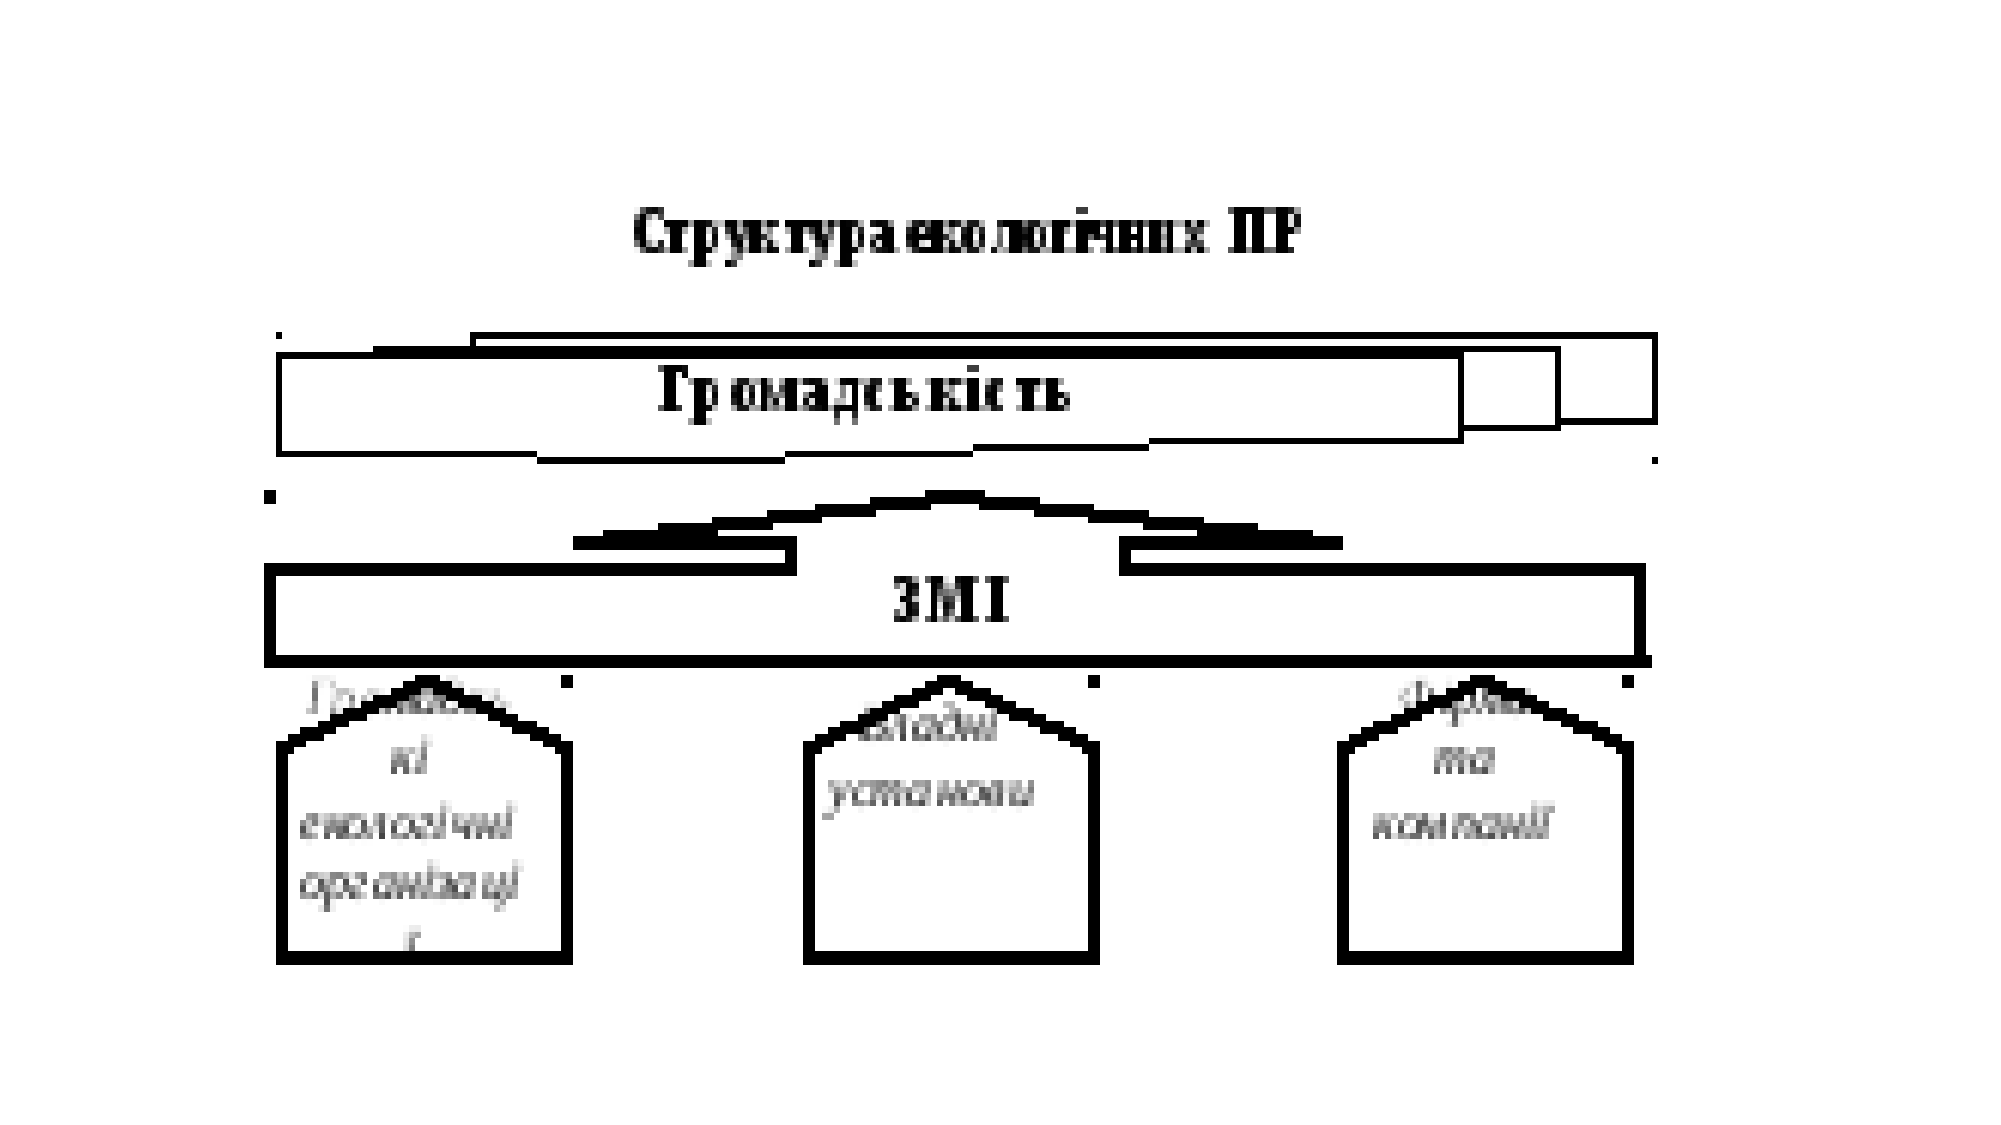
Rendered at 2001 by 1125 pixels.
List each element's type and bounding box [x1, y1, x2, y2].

picture [246, 188, 1683, 965]
